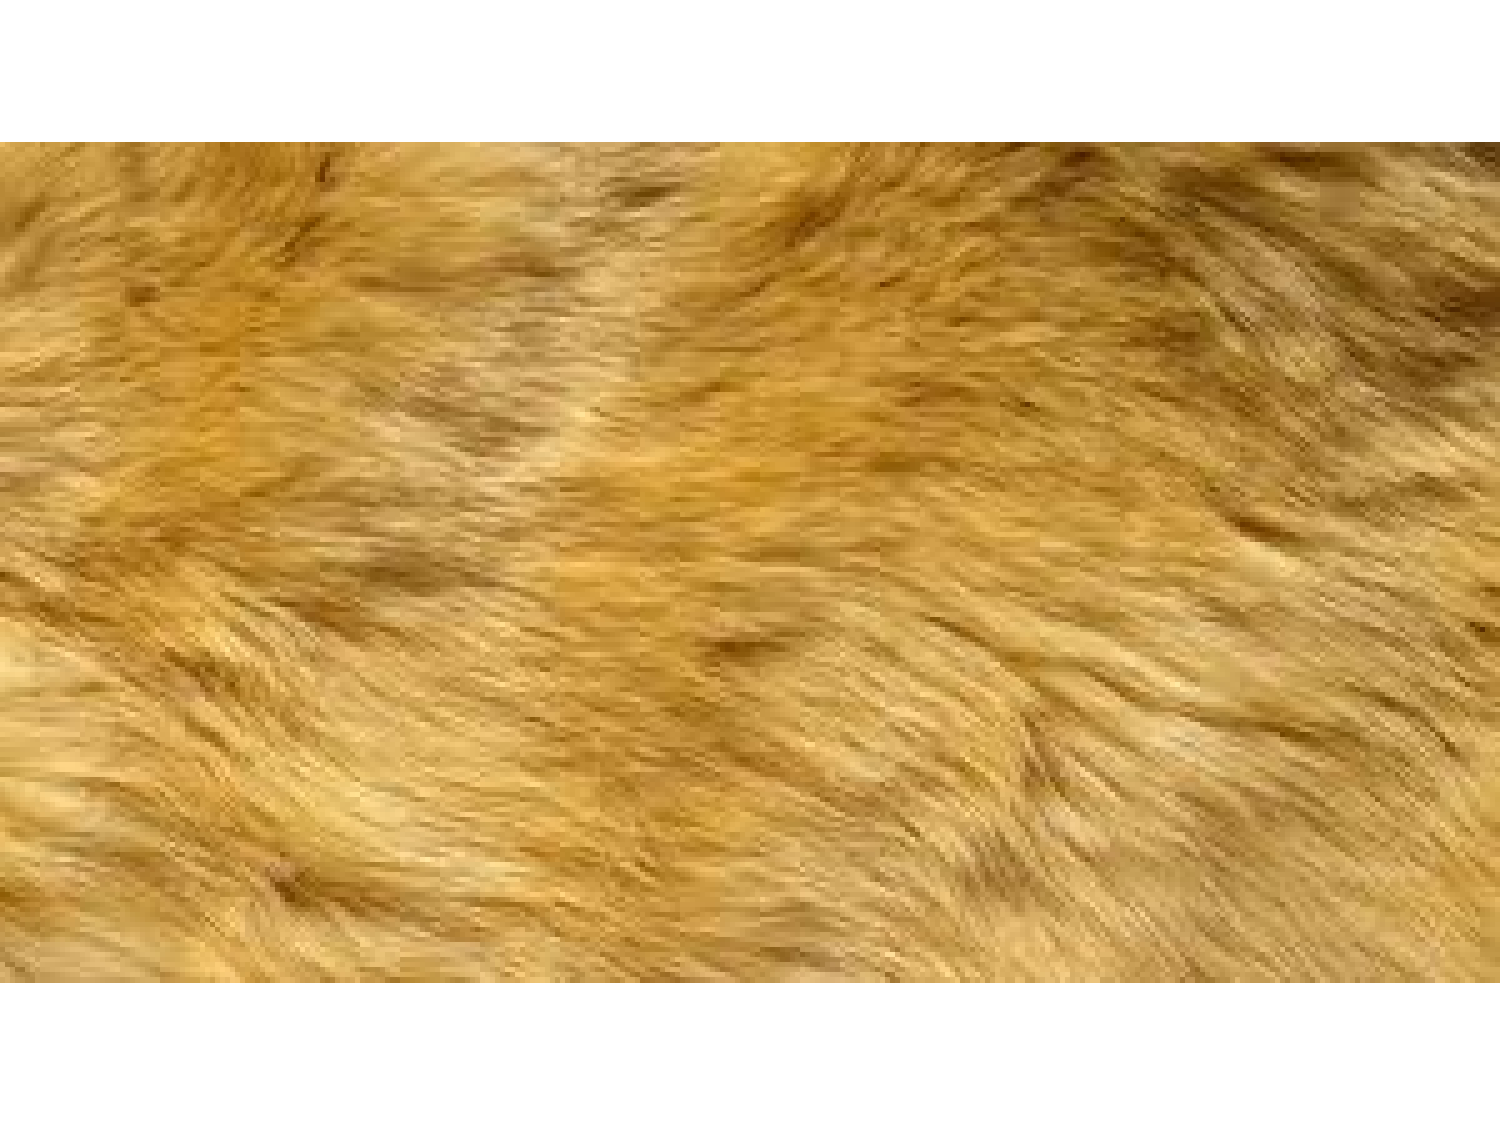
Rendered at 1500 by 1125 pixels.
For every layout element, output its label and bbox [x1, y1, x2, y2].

picture [0, 142, 1500, 983]
